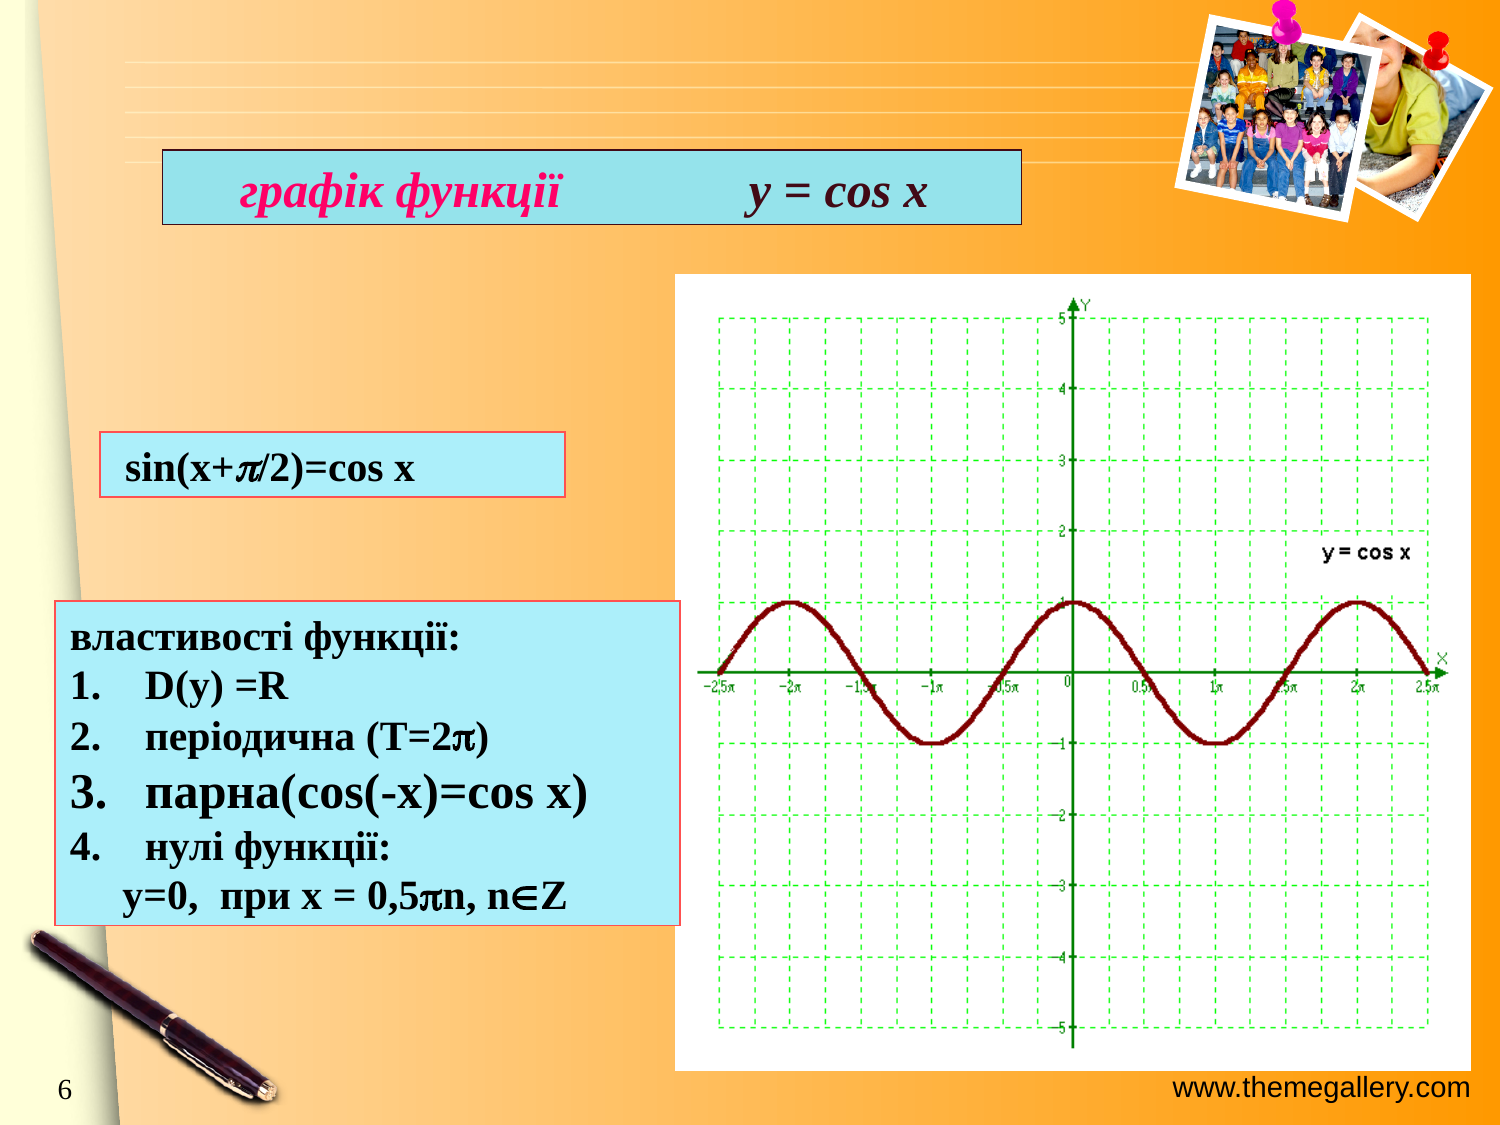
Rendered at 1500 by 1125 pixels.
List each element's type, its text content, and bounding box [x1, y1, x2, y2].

picture [1351, 22, 1484, 212]
text_box sin(x+p/2)=cos x [99, 432, 565, 497]
picture [1186, 0, 1371, 211]
text_box властивості функції: D(y) =R періодична (Т=2p) парна(cos(-x)=cos x) нулі функції: у=0, при х = 0,5pn, nÎZ [55, 600, 674, 926]
slide_number 6 [24, 1062, 88, 1103]
picture [12, 0, 288, 1125]
picture [674, 274, 1471, 1071]
text_box графік функції у = cos x [162, 149, 1022, 225]
